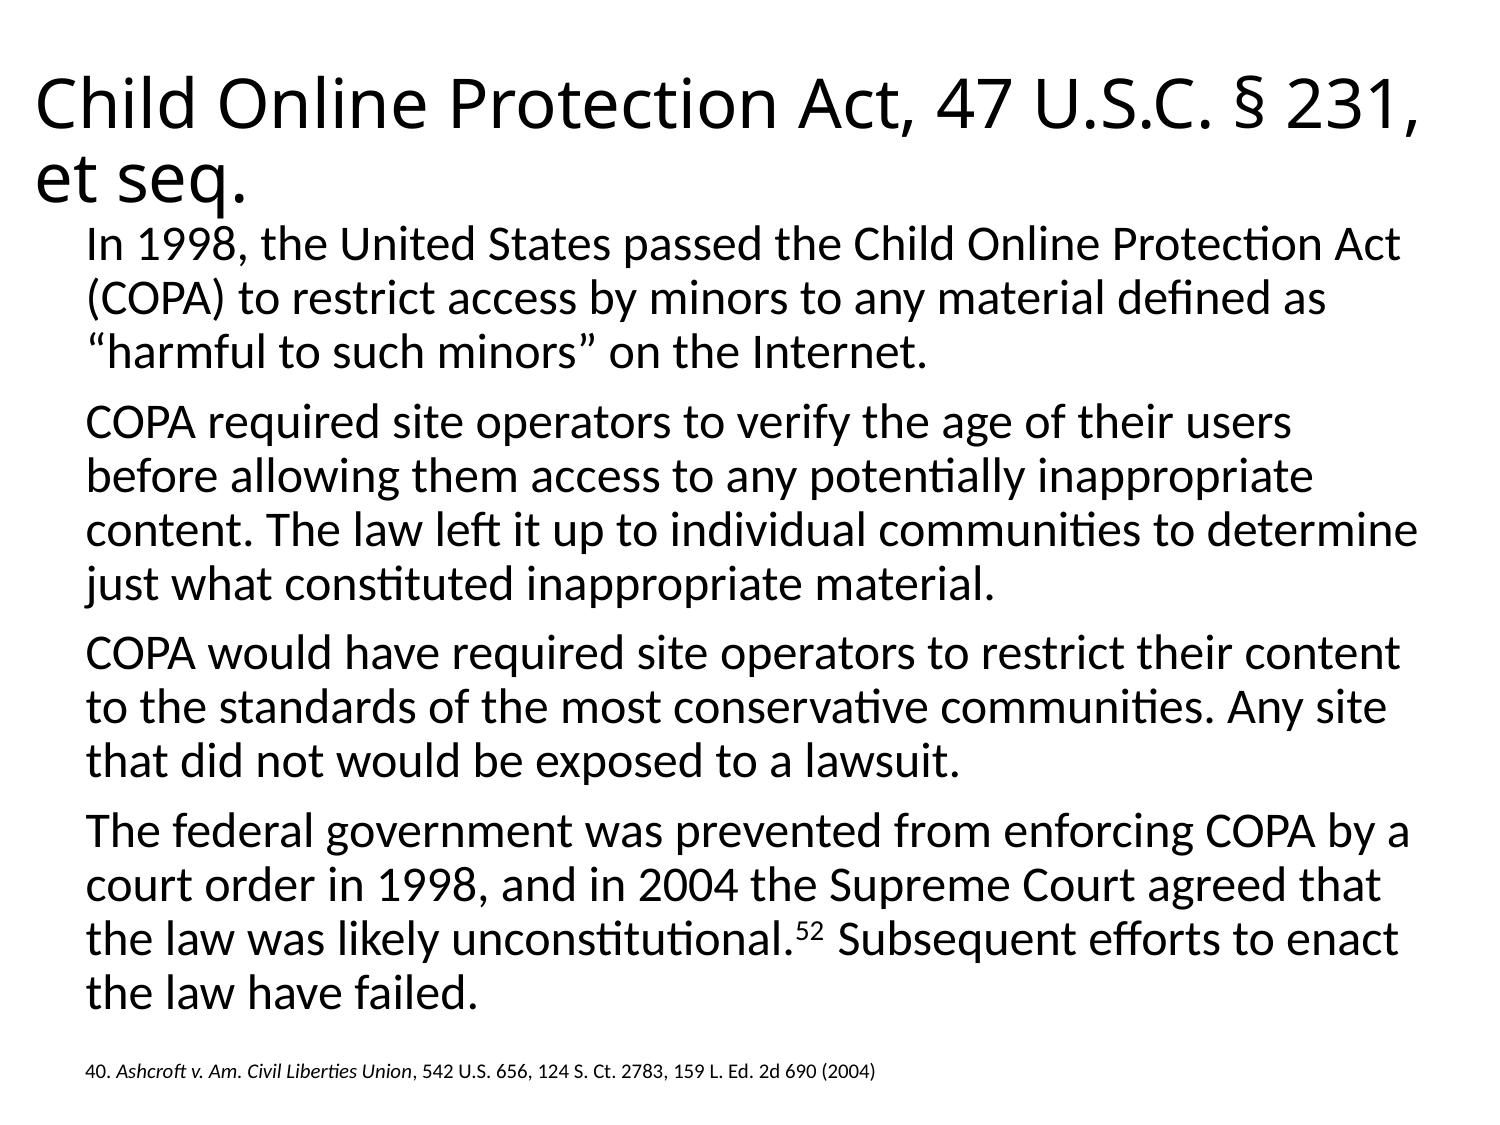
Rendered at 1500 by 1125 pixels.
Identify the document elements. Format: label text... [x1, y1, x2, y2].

title Child Online Protection Act, 47 U.S.C. § 231, et seq. [19, 34, 1481, 253]
list In 1998, the United States passed the Child Online Protection Act (COPA) to restrict access by minors to any material defined as “harmful to such minors” on the Internet. COPA required site operators to verify the age of their users before allowing them access to any potentially inappropriate content. The law left it up to individual communities to determine just what constituted inappropriate material. COPA would have required site operators to restrict their content to the standards of the most conservative communities. Any site that did not would be exposed to a lawsuit. The federal government was prevented from enforcing COPA by a court order in 1998, and in 2004 the Supreme Court agreed that the law was likely unconstitutional.52 Subsequent efforts to enact the law have failed. [70, 209, 1438, 1014]
text_box 40. Ashcroft v. Am. Civil Liberties Union, 542 U.S. 656, 124 S. Ct. 2783, 159 L. Ed. 2d 690 (2004) [70, 1050, 1380, 1090]
